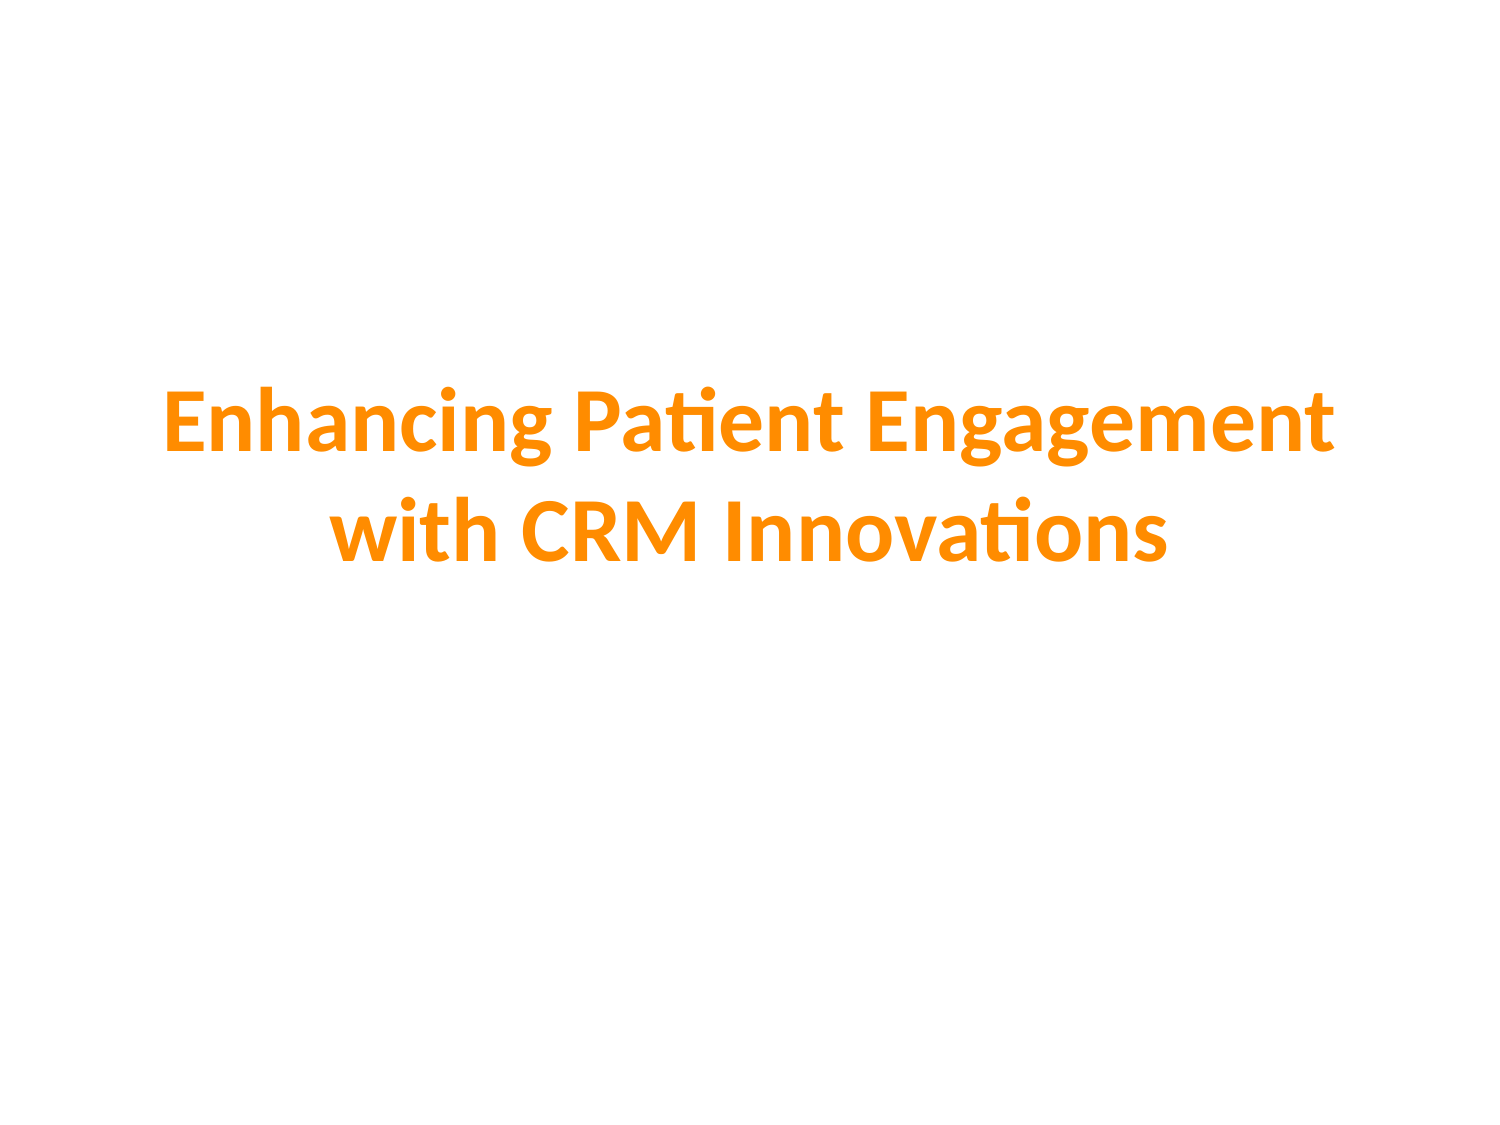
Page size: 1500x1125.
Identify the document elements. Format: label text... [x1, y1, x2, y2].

title Enhancing Patient Engagement with CRM Innovations [112, 349, 1388, 591]
